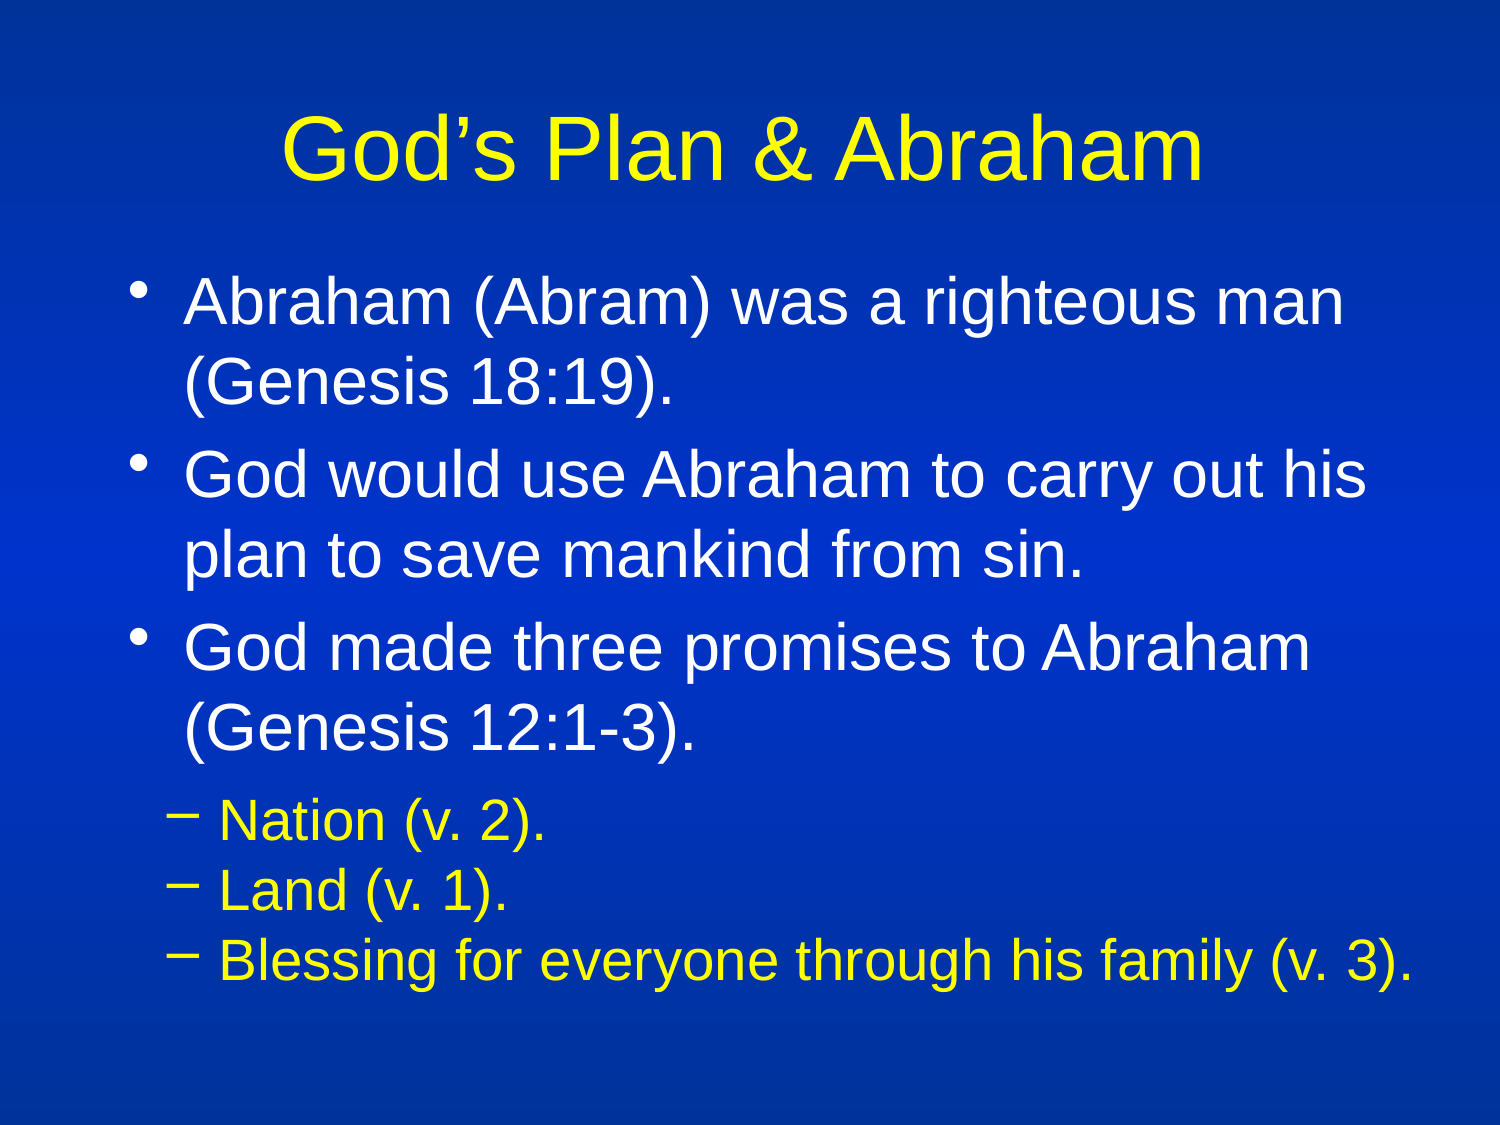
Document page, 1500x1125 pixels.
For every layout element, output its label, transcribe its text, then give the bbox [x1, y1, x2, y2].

text_box Nation (v. 2). Land (v. 1). Blessing for everyone through his family (v. 3). [112, 774, 1500, 1000]
title God’s Plan & Abraham [50, 50, 1438, 238]
list Abraham (Abram) was a righteous man (Genesis 18:19). God would use Abraham to carry out his plan to save mankind from sin. God made three promises to Abraham (Genesis 12:1-3). [112, 249, 1438, 774]
